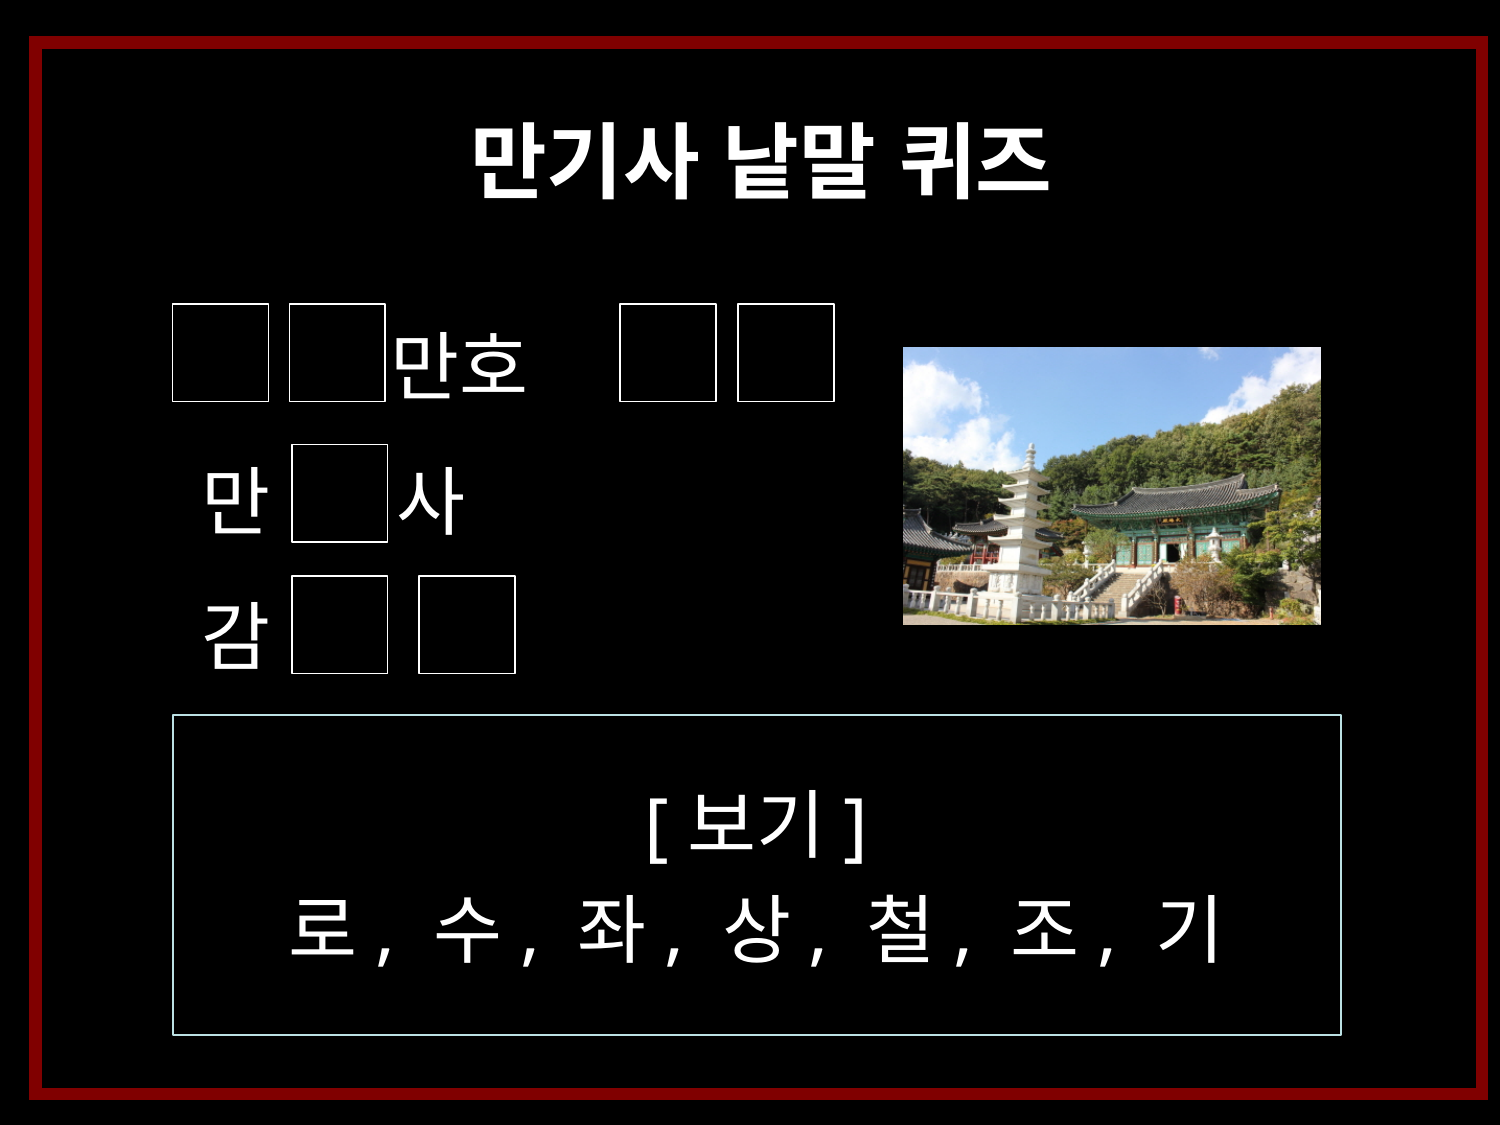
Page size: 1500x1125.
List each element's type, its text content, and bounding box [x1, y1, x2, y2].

text_box [419, 576, 516, 674]
text_box 만호 만 사 감 [147, 267, 1247, 687]
picture [903, 347, 1321, 625]
text_box [291, 444, 388, 542]
text_box [291, 575, 388, 674]
text_box 만기사 낱말 퀴즈 [76, 101, 1447, 232]
text_box [보기] 로, 수, 좌, 상, 철, 조, 기 [172, 714, 1341, 1035]
